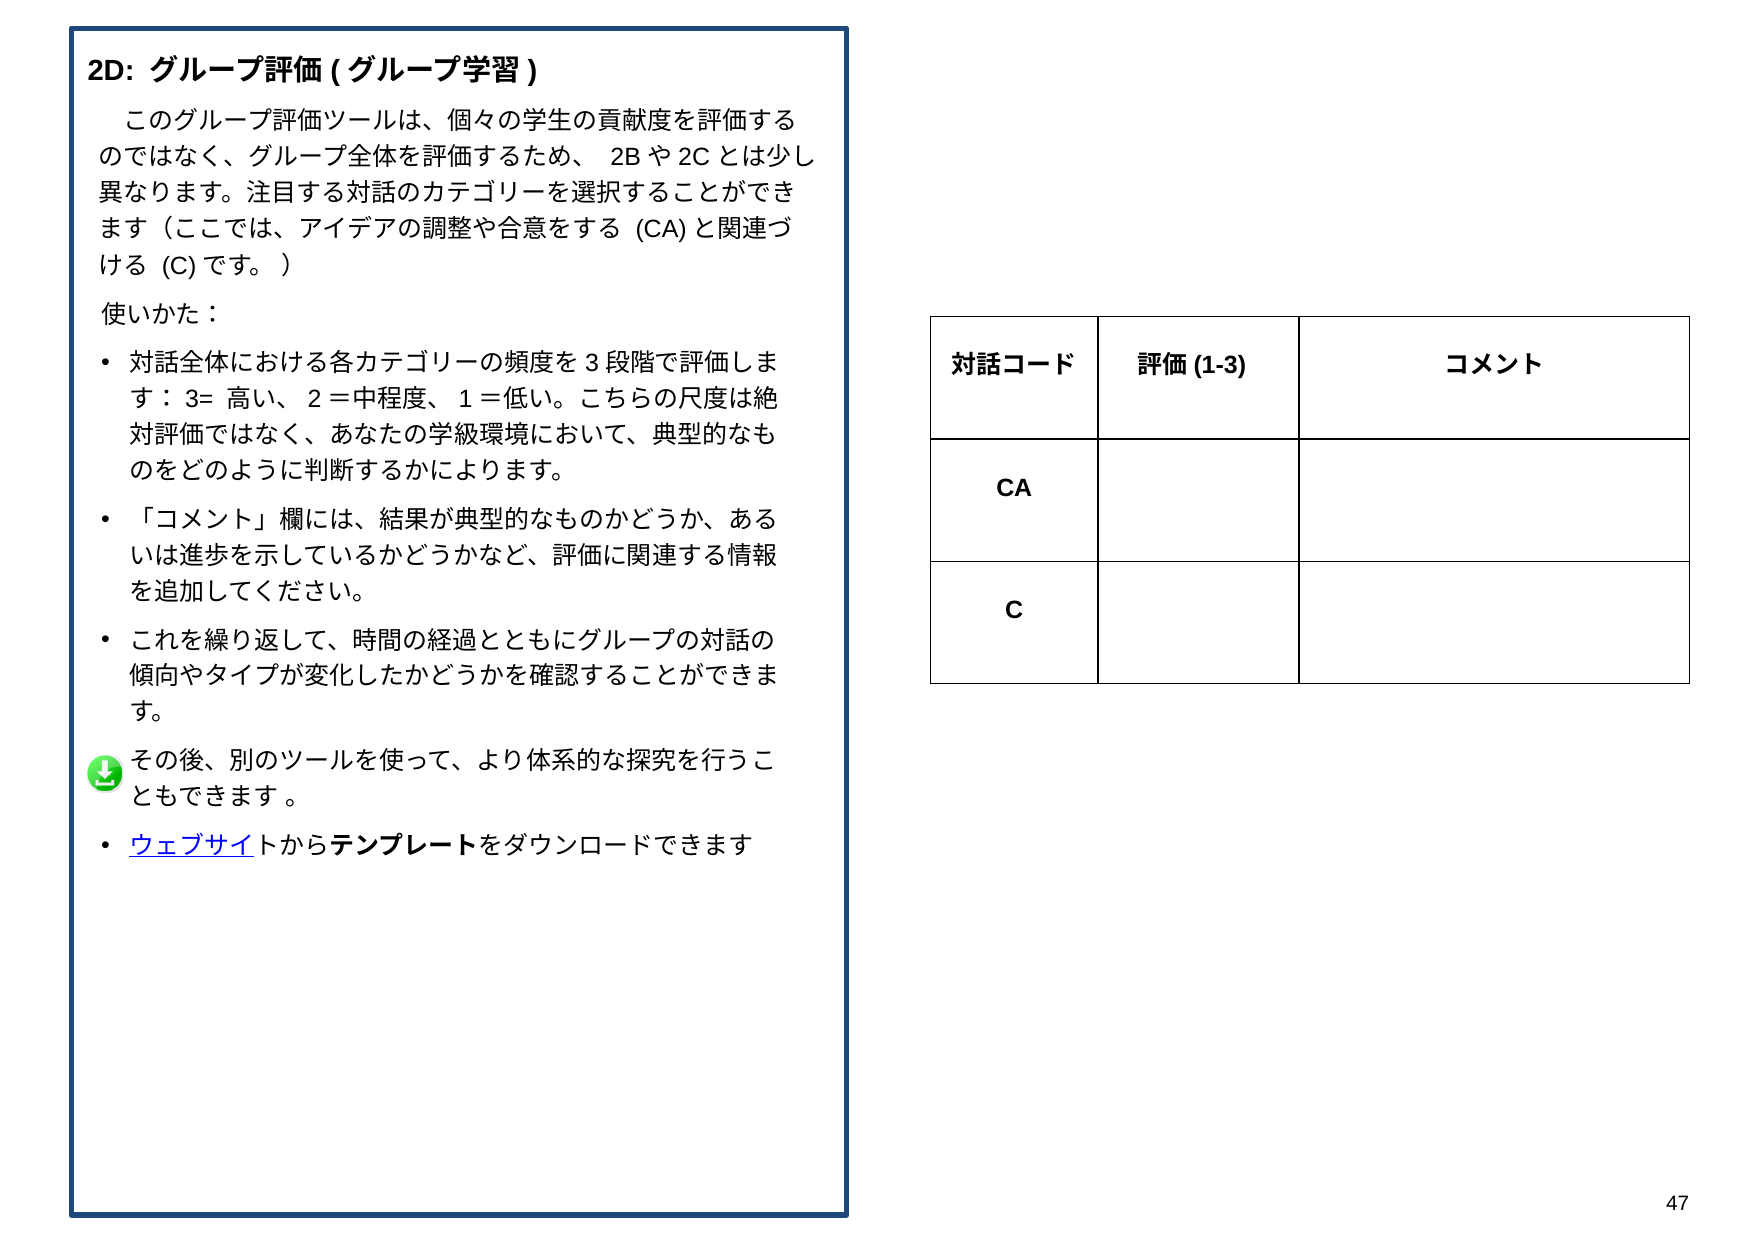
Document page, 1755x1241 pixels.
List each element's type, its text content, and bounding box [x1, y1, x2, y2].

table_cell [1300, 440, 1689, 561]
table_cell CA [931, 440, 1097, 561]
table_cell [1099, 440, 1298, 561]
text_box [71, 28, 847, 1216]
slide_number 47 [1661, 1189, 1698, 1241]
table_header 対話コード [931, 317, 1097, 438]
table_cell C [931, 562, 1097, 683]
table_cell [1300, 562, 1689, 683]
table_header コメント [1300, 317, 1689, 438]
text_box 2D: グループ評価(グループ学習) このグループ評価ツールは、個々の学生の貢献度を評価するのではなく、グループ全体を評価するため、 2Bや2Cとは少し異なります。注目する対話のカテゴリーを選択することができます（ここでは、アイデアの調整や合意をする (CA)と関連づける (C)です。 ） 使いかた： 対話全体における各カテゴリーの頻度を3段階で評価します：3= 高い、2＝中程度、1＝低い。こちらの尺度は絶対評価ではなく、あなたの学級環境において、典型的なものをどのように判断するかによります。 「コメント」欄には、結果が典型的なものかどうか、あるいは進歩を示しているかどうかなど、評価に関連する情報を追加してください。 これを繰り返して、時間の経過とともにグループの対話の傾向やタイプが変化したかどうかを確認することができます。 その後、別のツールを使って、より体系的な探究を行うこともできます 。 ウェブサイトからテンプレートをダウンロードできます [85, 51, 817, 860]
table_cell [1099, 562, 1298, 683]
text_box [85, 754, 124, 793]
table_header 評価(1-3) [1099, 317, 1298, 438]
